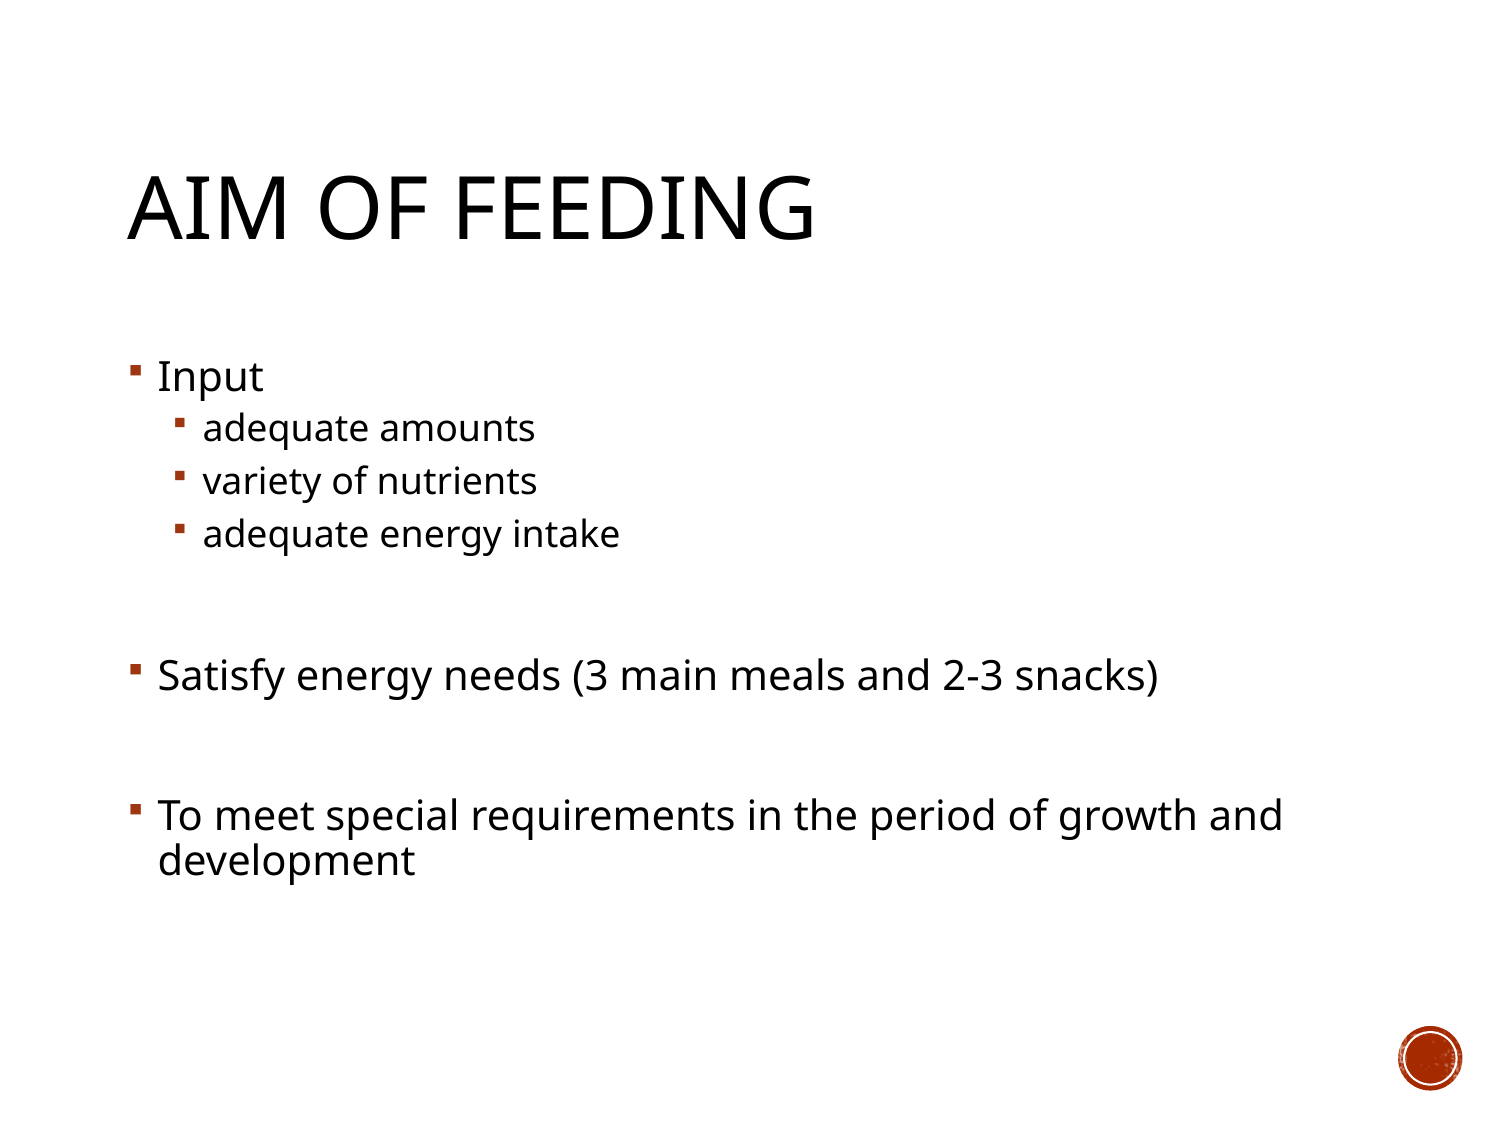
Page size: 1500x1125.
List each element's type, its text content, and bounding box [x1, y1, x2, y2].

title AIM of feeding [112, 79, 1388, 344]
list Input adequate amounts variety of nutrients adequate energy intake Satisfy energy needs (3 main meals and 2-3 snacks) To meet special requirements in the period of growth and development [112, 348, 1388, 1013]
